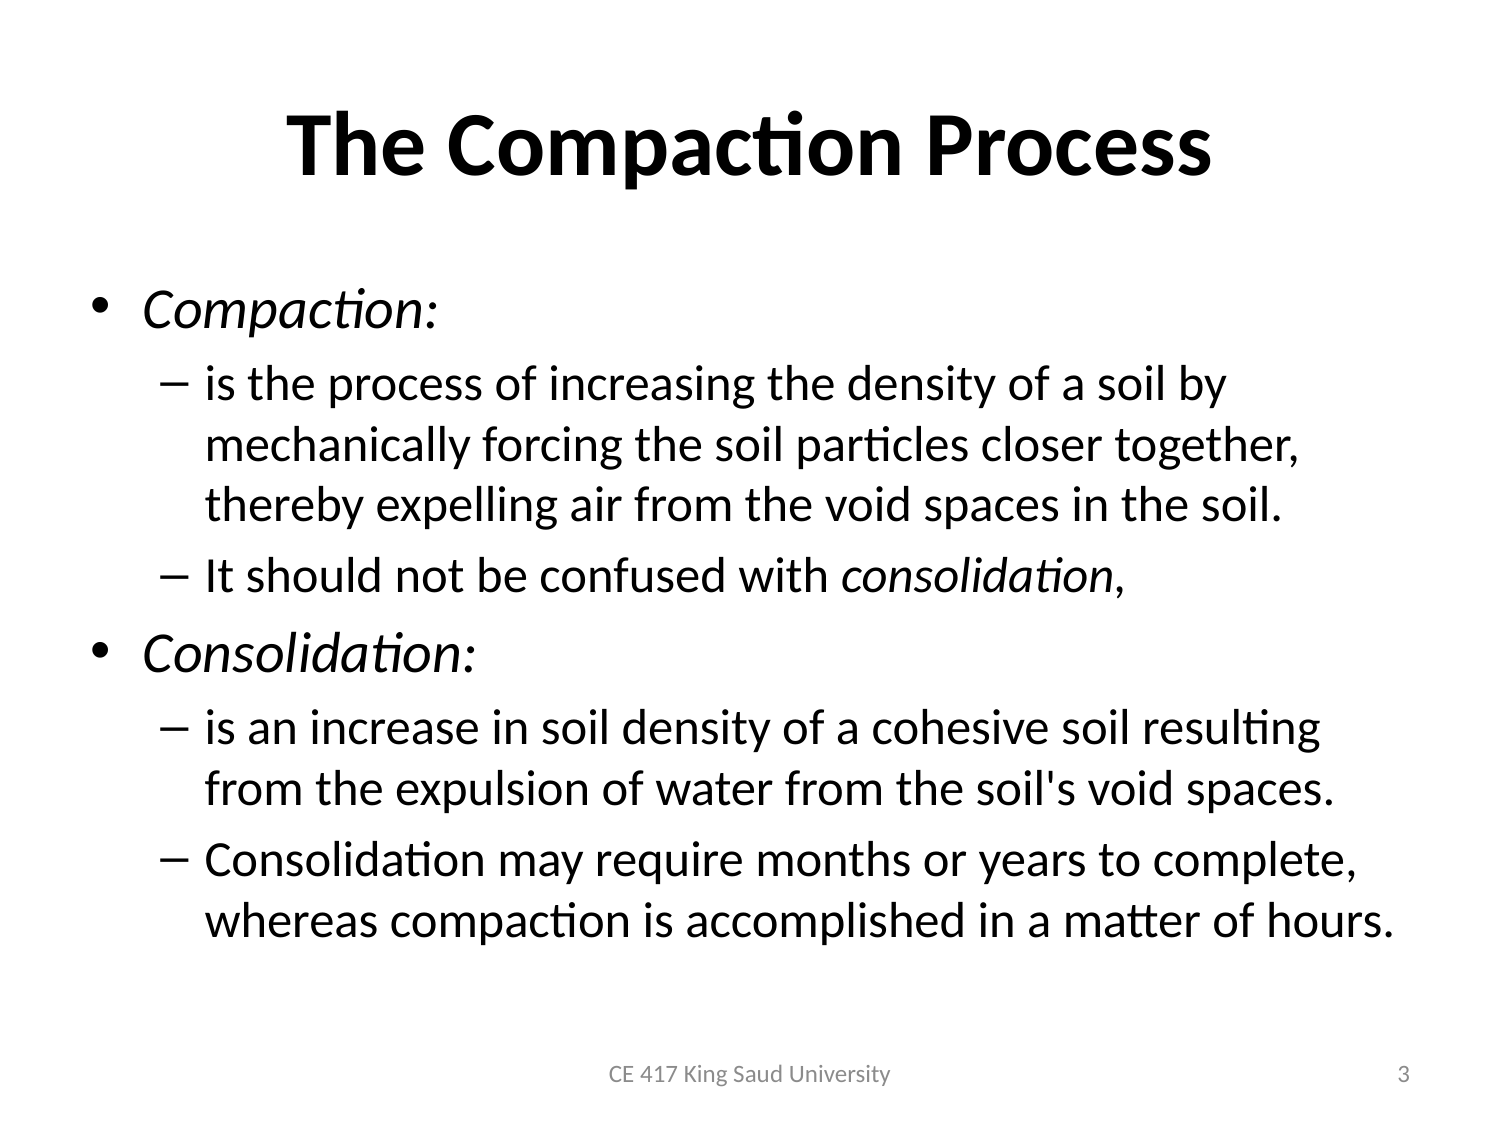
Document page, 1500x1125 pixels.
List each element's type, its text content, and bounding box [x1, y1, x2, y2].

title The Compaction Process [75, 45, 1425, 233]
footer CE 417 King Saud University [512, 1042, 988, 1103]
list Compaction: is the process of increasing the density of a soil by mechanically forcing the soil particles closer together, thereby expelling air from the void spaces in the soil. It should not be confused with consolidation, Consolidation: is an increase in soil density of a cohesive soil resulting from the expulsion of water from the soil's void spaces. Consolidation may require months or years to complete, whereas compaction is accomplished in a matter of hours. [75, 262, 1425, 1005]
slide_number 3 [1074, 1042, 1425, 1103]
